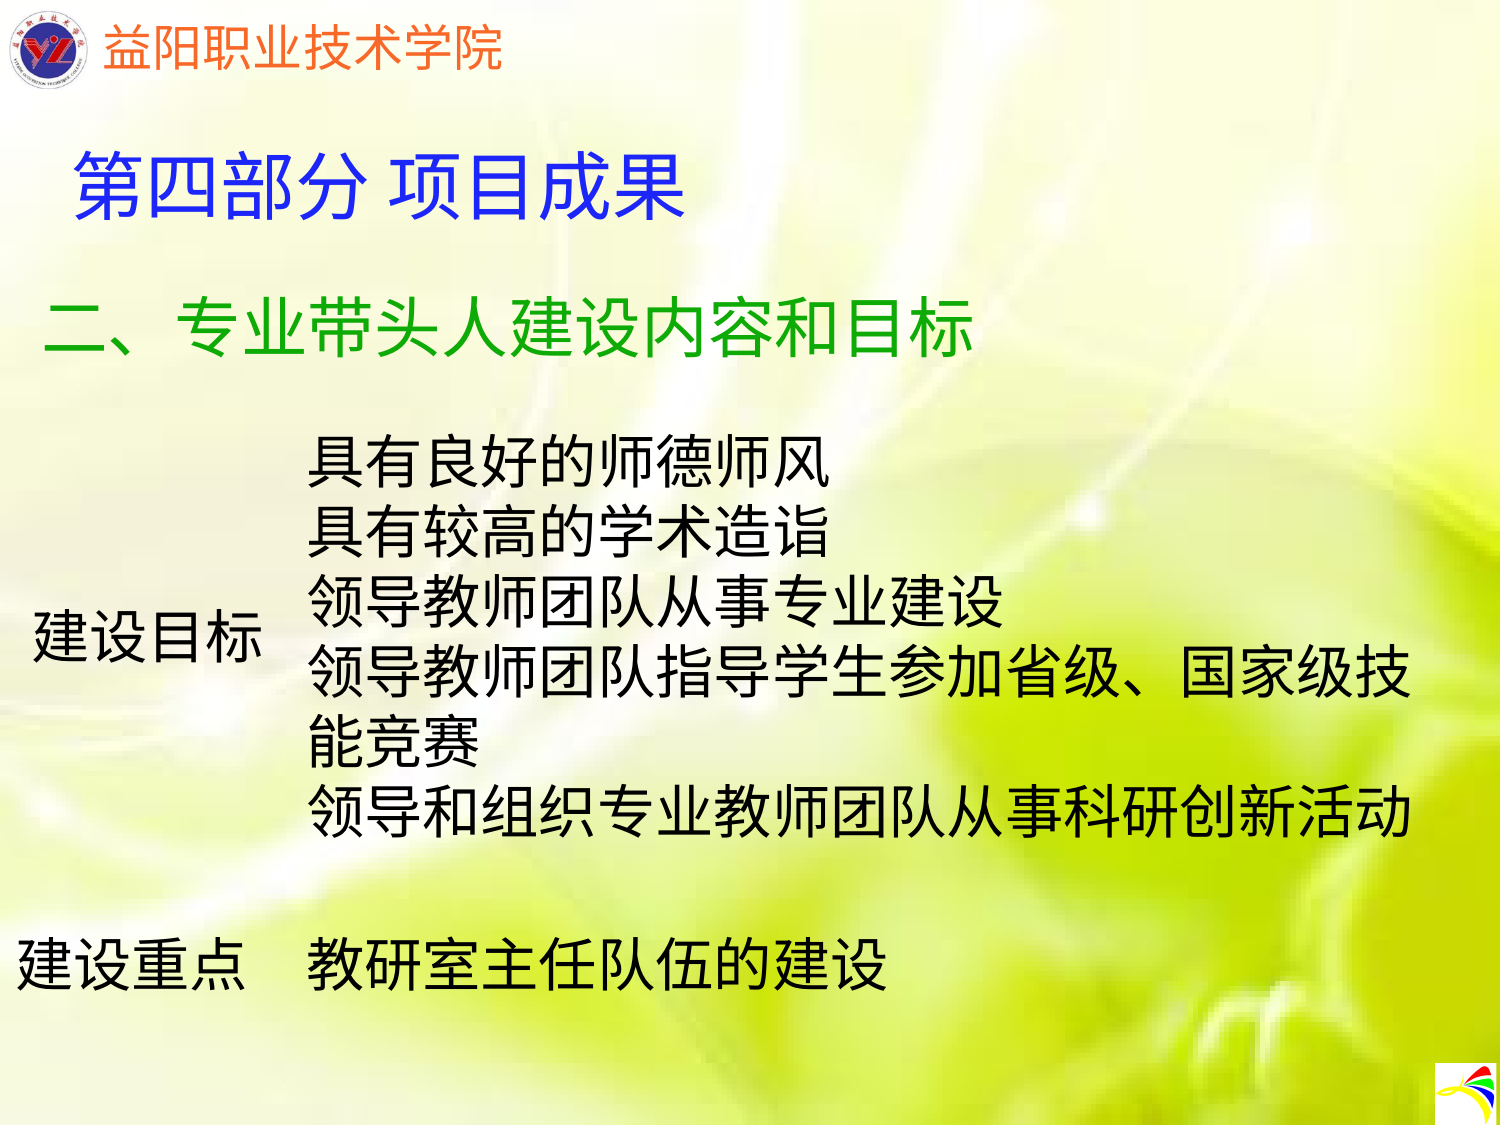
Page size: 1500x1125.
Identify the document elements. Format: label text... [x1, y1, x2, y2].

text_box 教研室主任队伍的建设 [291, 905, 951, 1021]
picture [0, 0, 1500, 1125]
text_box 建设重点 [0, 905, 291, 1021]
text_box 具有良好的师德师风 具有较高的学术造诣 领导教师团队从事专业建设 领导教师团队指导学生参加省级、国家级技能竞赛 领导和组织专业教师团队从事科研创新活动 [291, 392, 1471, 878]
text_box 第四部分 项目成果 [13, 137, 744, 232]
text_box 建设目标 [16, 579, 292, 691]
text_box 二、专业带头人建设内容和目标 [26, 278, 1164, 374]
